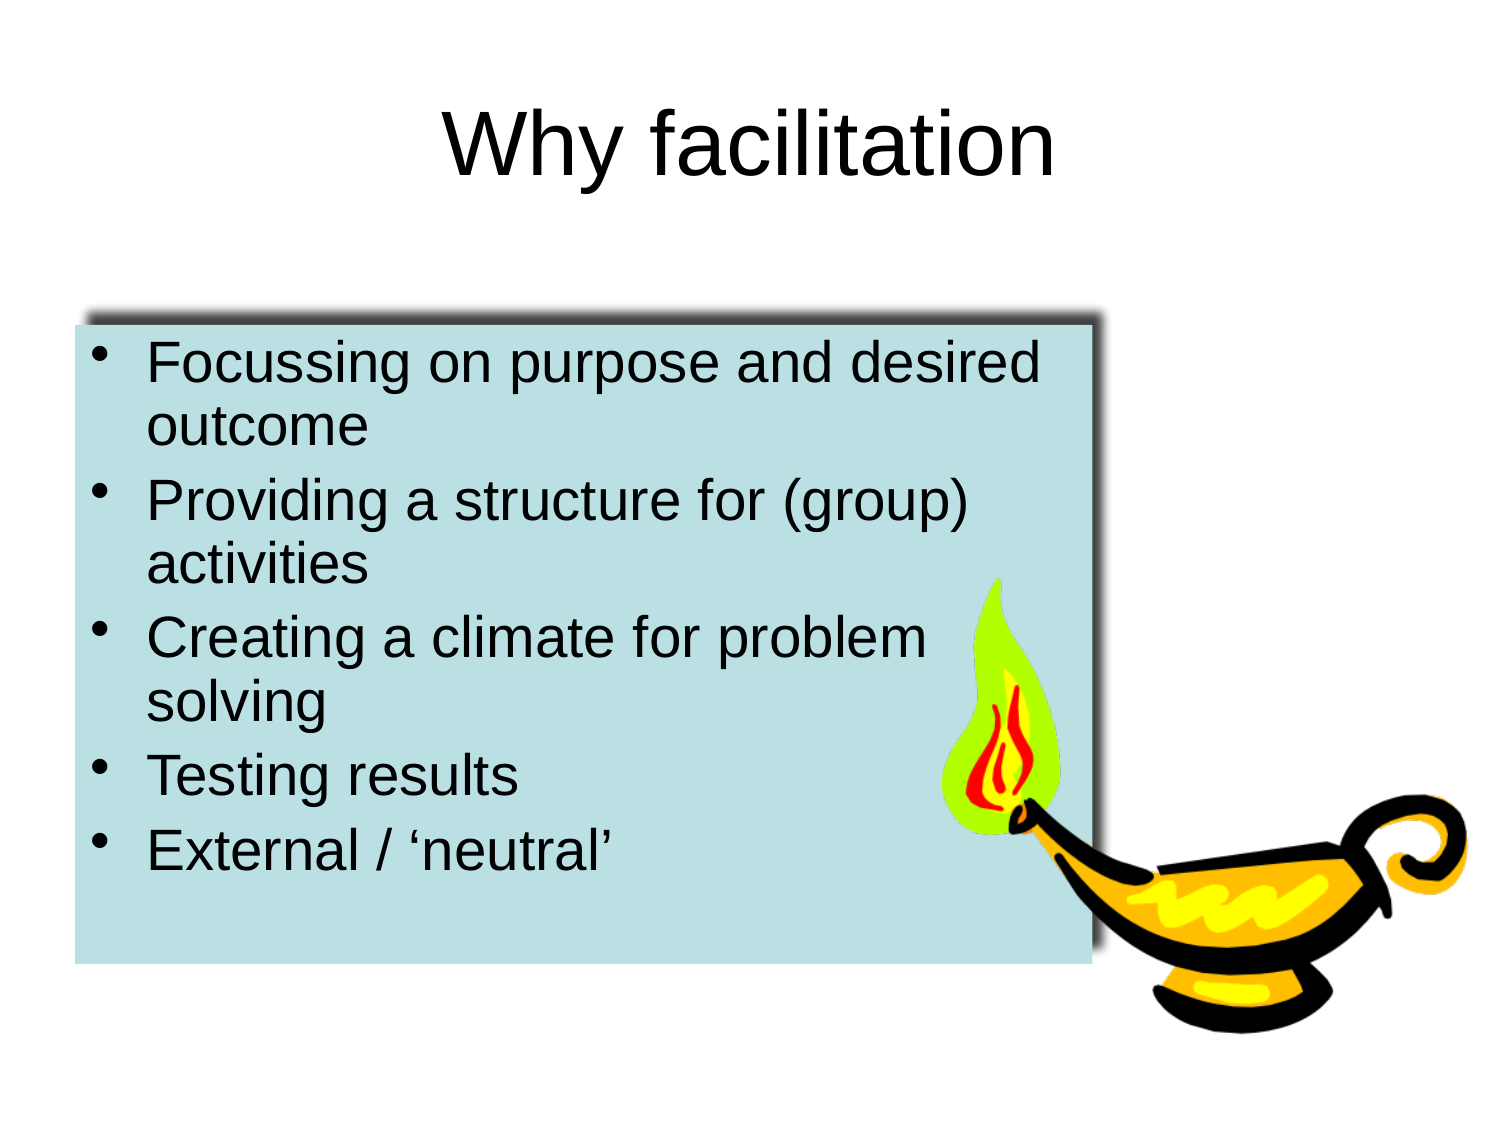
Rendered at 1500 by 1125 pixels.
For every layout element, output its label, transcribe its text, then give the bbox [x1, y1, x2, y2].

list Focussing on purpose and desired outcome Providing a structure for (group) activities Creating a climate for problem solving Testing results External / ‘neutral’ [75, 324, 1093, 965]
picture [941, 576, 1471, 1036]
title Why facilitation [75, 45, 1425, 233]
